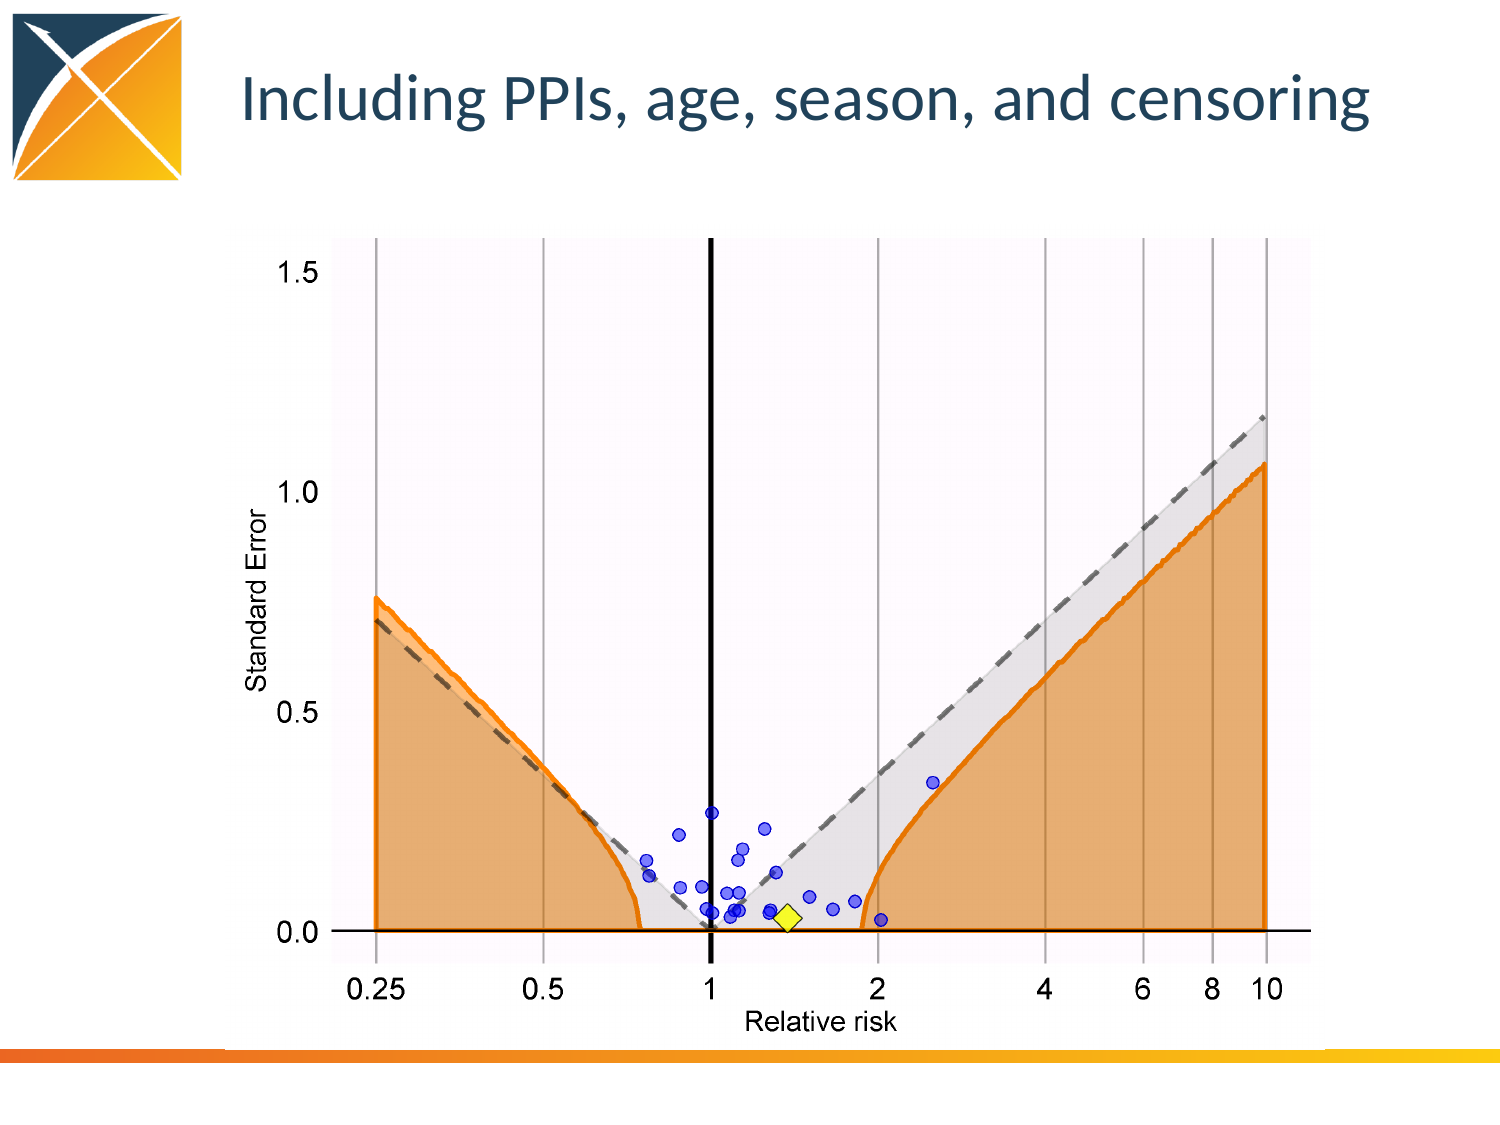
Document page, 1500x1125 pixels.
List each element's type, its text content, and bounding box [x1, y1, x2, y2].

title Including PPIs, age, season, and censoring [187, 24, 1425, 163]
picture [224, 224, 1326, 1051]
picture [0, 0, 206, 200]
